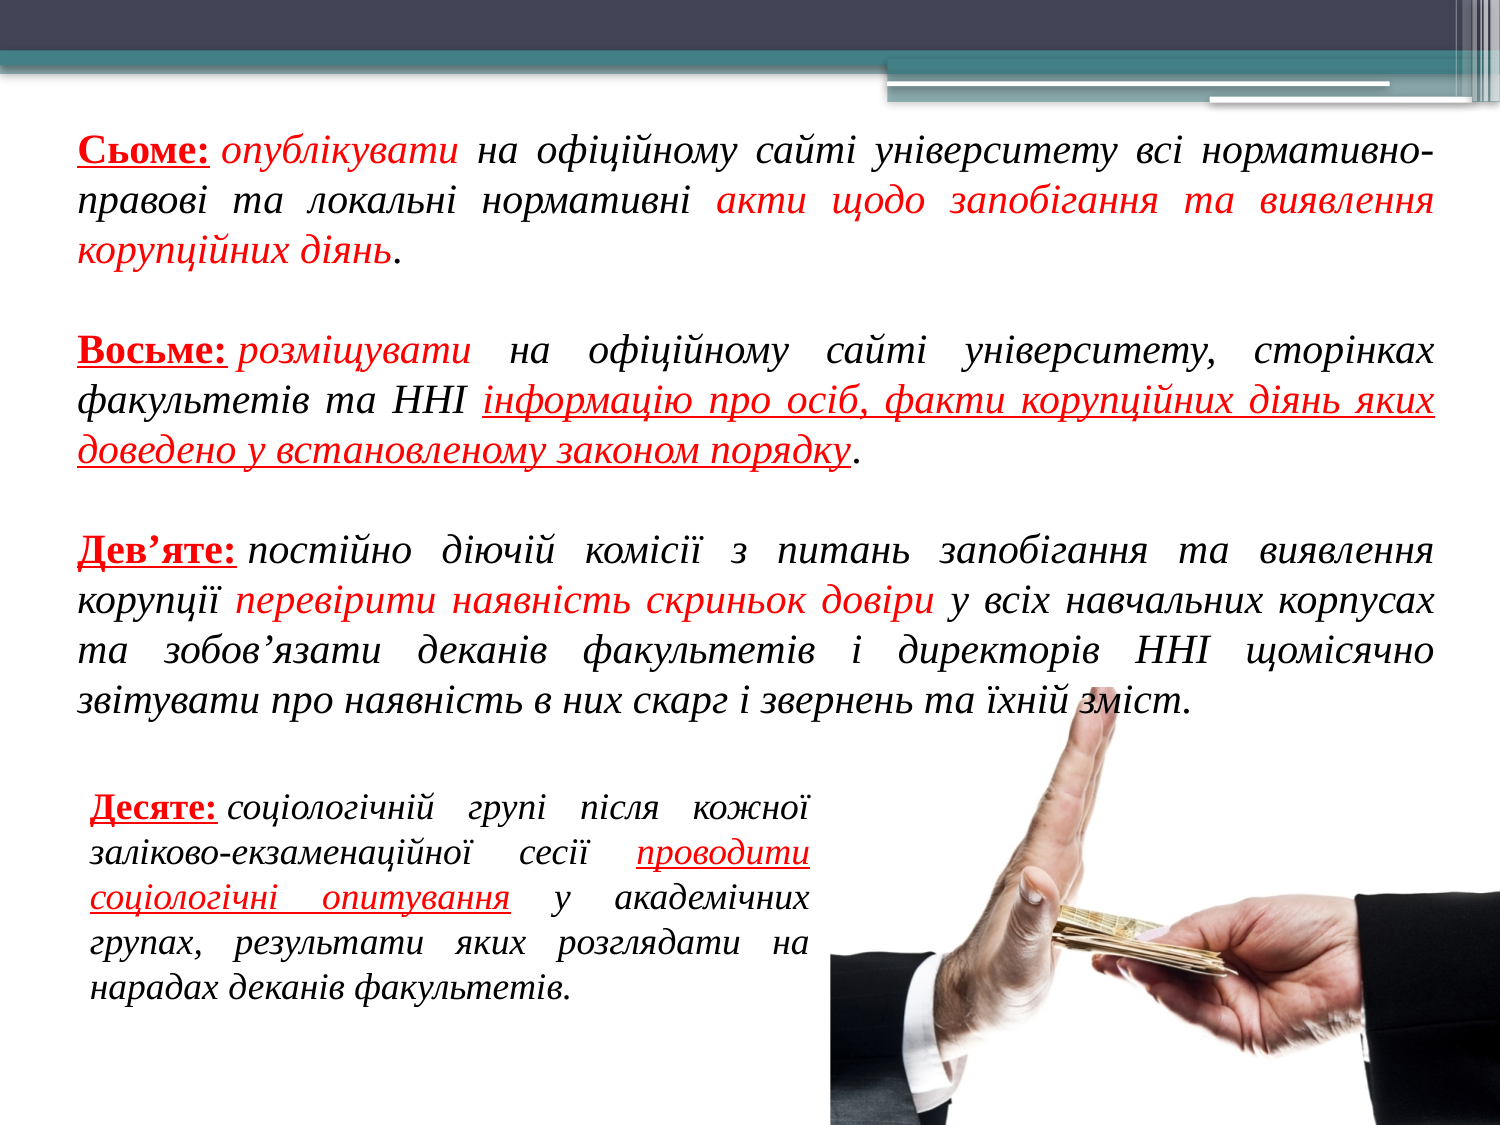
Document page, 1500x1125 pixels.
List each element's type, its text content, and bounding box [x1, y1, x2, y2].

text_box Сьоме: опублікувати на офіційному сайті університету всі нормативно-правові та локальні нормативні акти щодо запобігання та виявлення корупційних діянь. Восьме: розміщувати на офіційному сайті університету, сторінках факультетів та ННІ інформацію про осіб, факти корупційних діянь яких доведено у встановленому законом порядку. Дев’яте: постійно діючій комісії з питань запобігання та виявлення корупції перевірити наявність скриньок довіри у всіх навчальних корпусах та зобов’язати деканів факультетів і директорів ННІ щомісячно звітувати про наявність в них скарг і звернень та їхній зміст. [62, 114, 1450, 780]
text_box Десяте: соціологічній групі після кожної заліково-екзаменаційної сесії проводити соціологічні опитування у академічних групах, результати яких розглядати на нарадах деканів факультетів. [74, 774, 823, 1015]
picture [830, 687, 1500, 1125]
